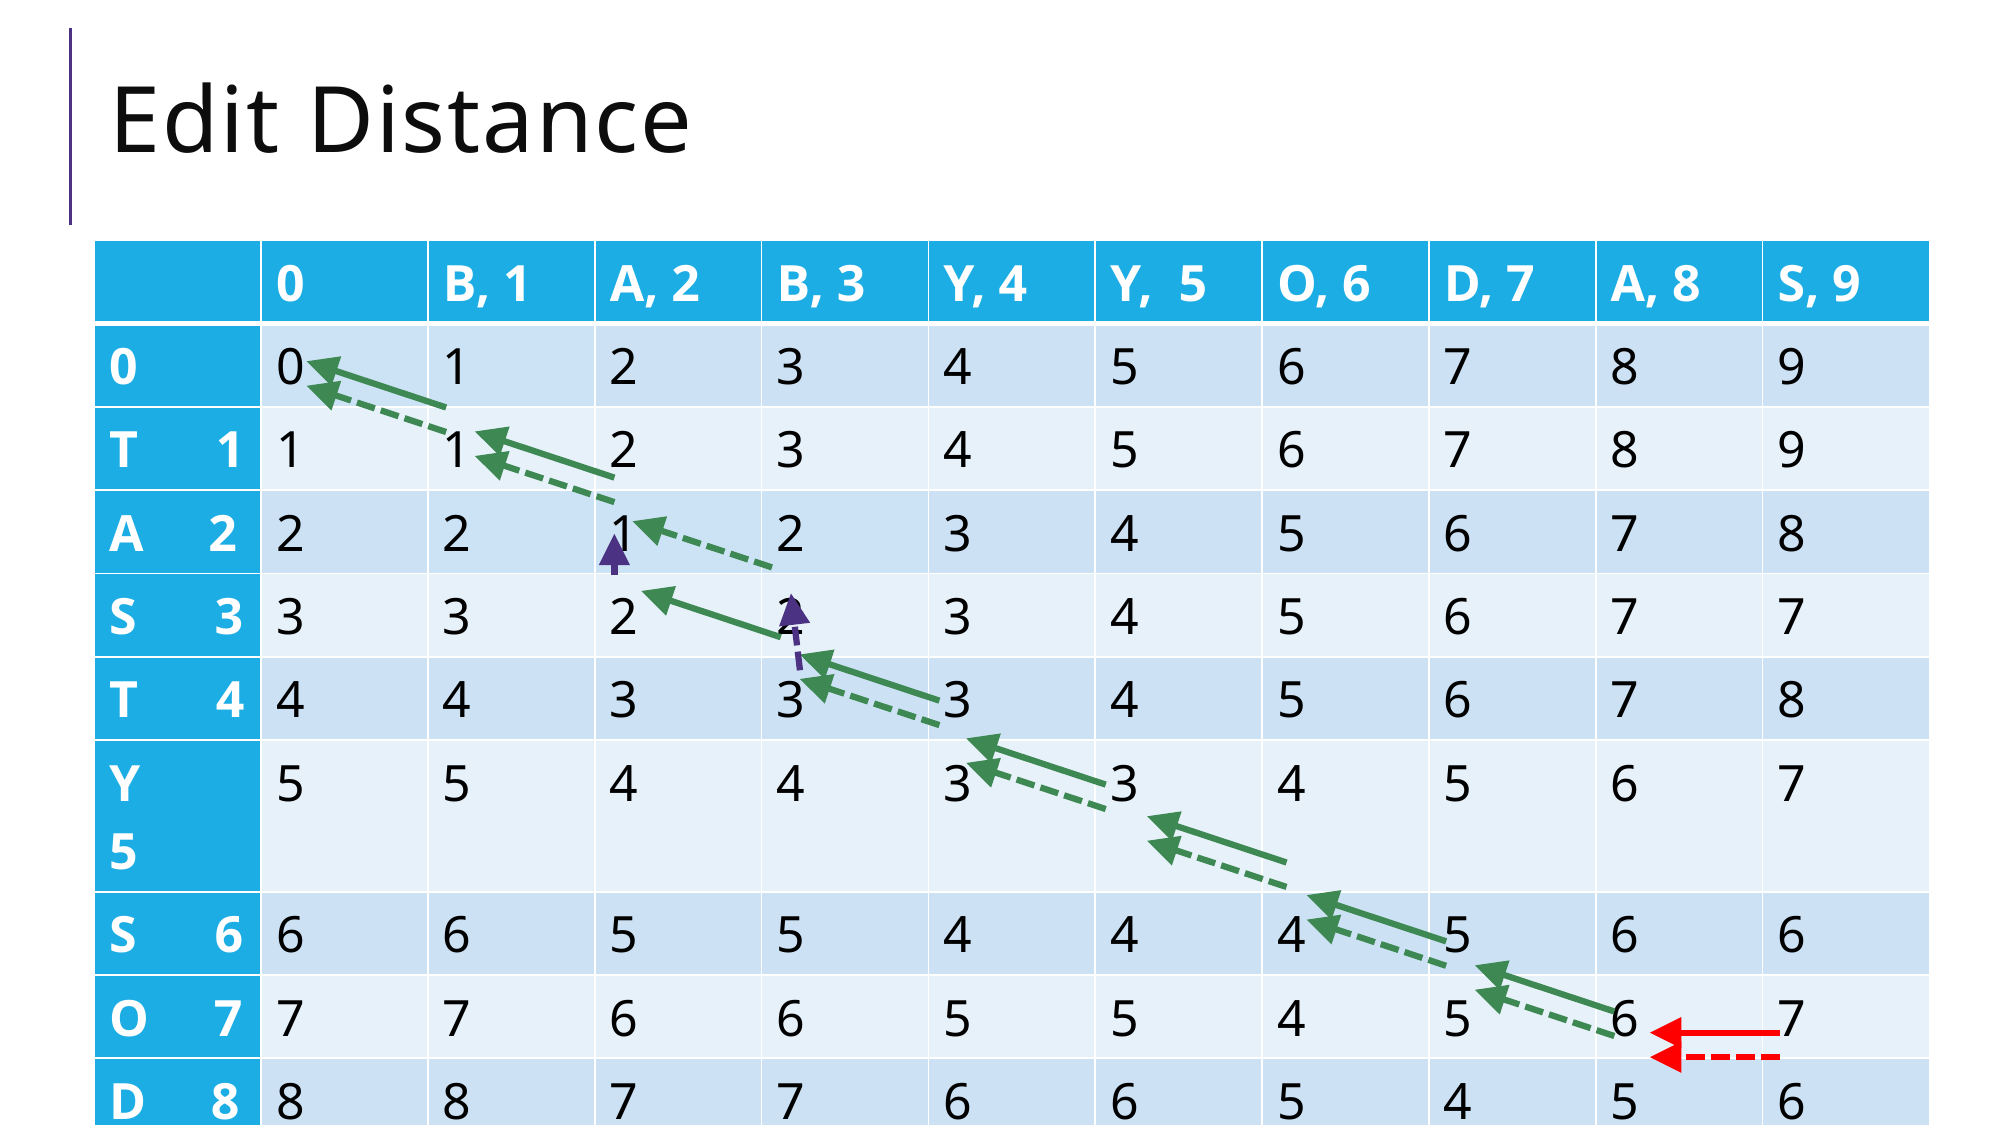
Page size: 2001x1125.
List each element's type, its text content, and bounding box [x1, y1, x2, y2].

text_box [632, 520, 773, 568]
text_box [1474, 965, 1615, 986]
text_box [805, 654, 940, 675]
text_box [1474, 989, 1615, 1037]
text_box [306, 361, 447, 382]
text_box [790, 593, 801, 671]
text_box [966, 762, 1106, 810]
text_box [1306, 894, 1447, 916]
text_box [474, 431, 615, 452]
title Edit Distance [94, 43, 1930, 210]
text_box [1306, 919, 1447, 966]
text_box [1146, 815, 1287, 837]
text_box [641, 590, 781, 638]
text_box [306, 385, 447, 433]
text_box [966, 738, 1106, 758]
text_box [474, 455, 615, 503]
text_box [1146, 840, 1287, 888]
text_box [799, 678, 940, 726]
